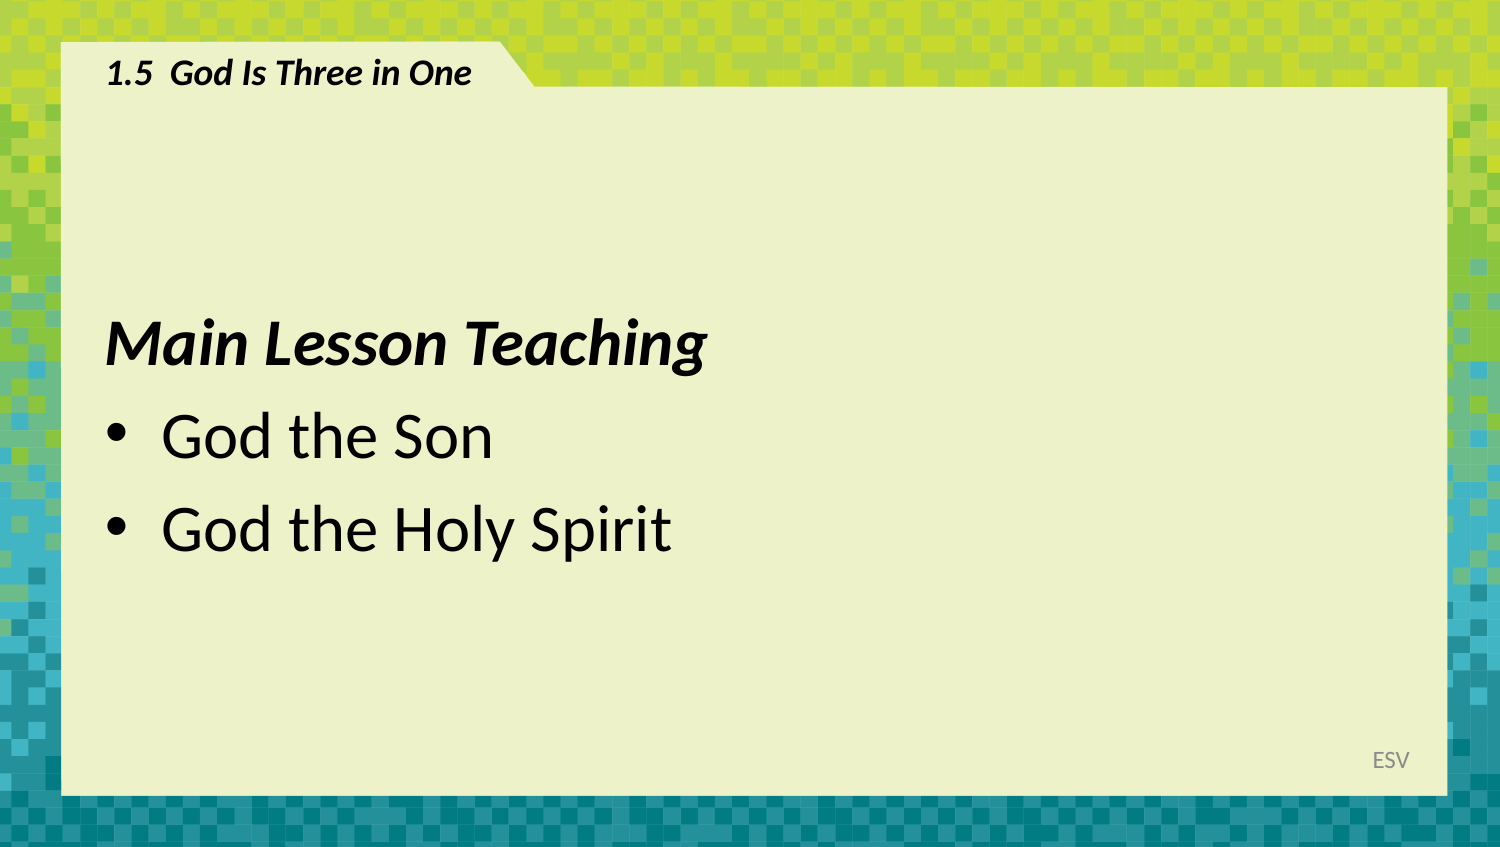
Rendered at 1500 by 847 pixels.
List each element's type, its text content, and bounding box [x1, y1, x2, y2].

list Main Lesson Teaching God the Son God the Holy Spirit [89, 141, 1403, 722]
picture [0, 0, 1500, 847]
title 1.5 God Is Three in One [89, 33, 1420, 108]
footer ESV [950, 736, 1425, 782]
